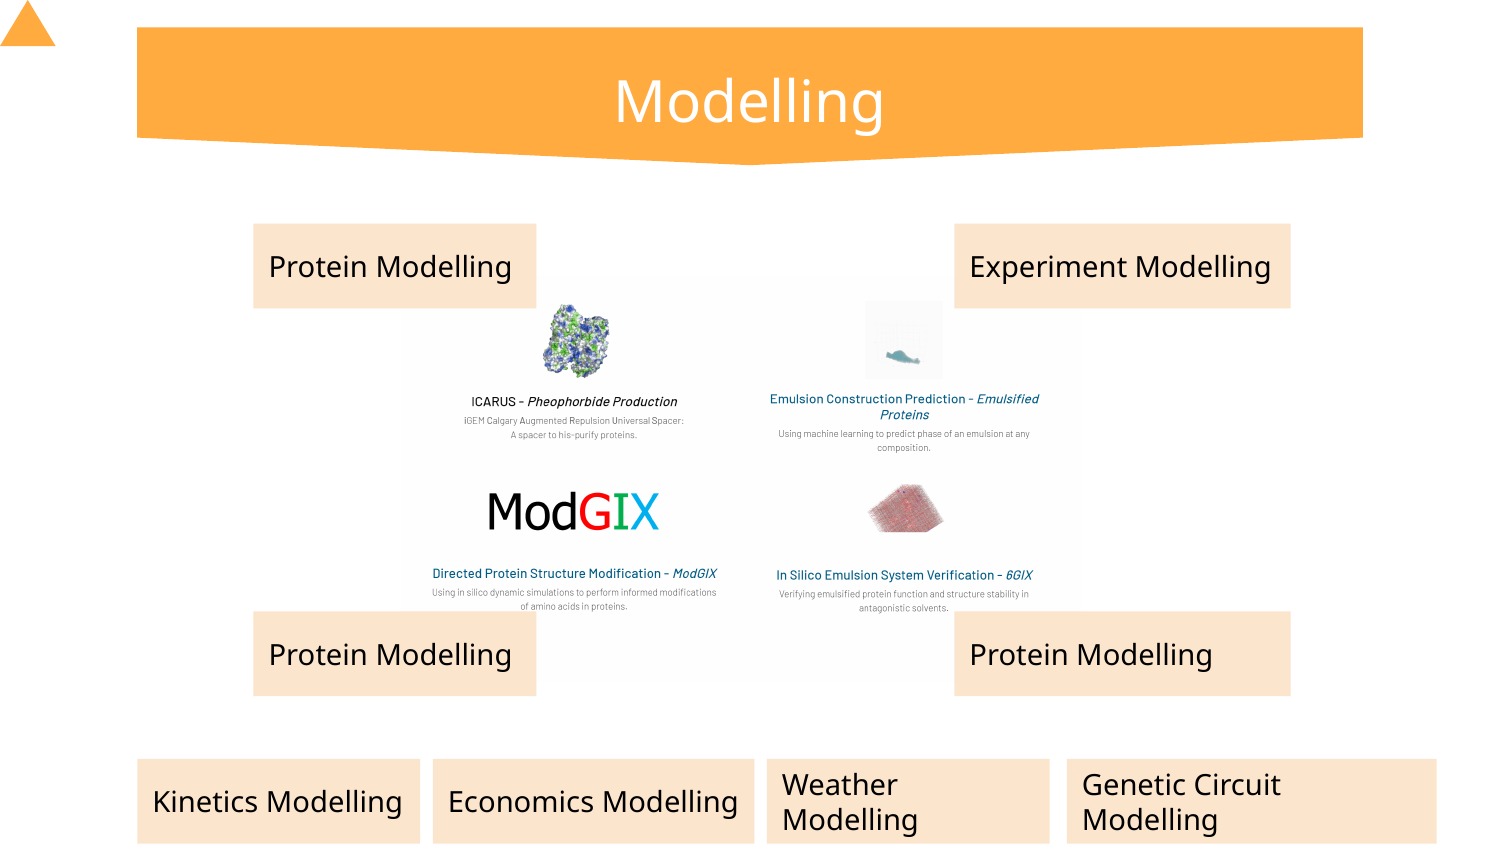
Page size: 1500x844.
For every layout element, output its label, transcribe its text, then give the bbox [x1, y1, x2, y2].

text_box [137, 27, 1363, 49]
title Modelling [51, 49, 1449, 144]
picture [401, 276, 1081, 683]
text_box Protein Modelling [253, 611, 537, 697]
text_box Kinetics Modelling [137, 758, 421, 844]
text_box [0, 0, 56, 47]
text_box Protein Modelling [954, 611, 1291, 697]
text_box Weather Modelling [766, 758, 1050, 844]
text_box Experiment Modelling [954, 223, 1291, 309]
text_box Genetic Circuit Modelling [1066, 758, 1437, 844]
text_box Protein Modelling [253, 223, 537, 309]
text_box Economics Modelling [432, 758, 755, 844]
text_box [279, 144, 1221, 166]
